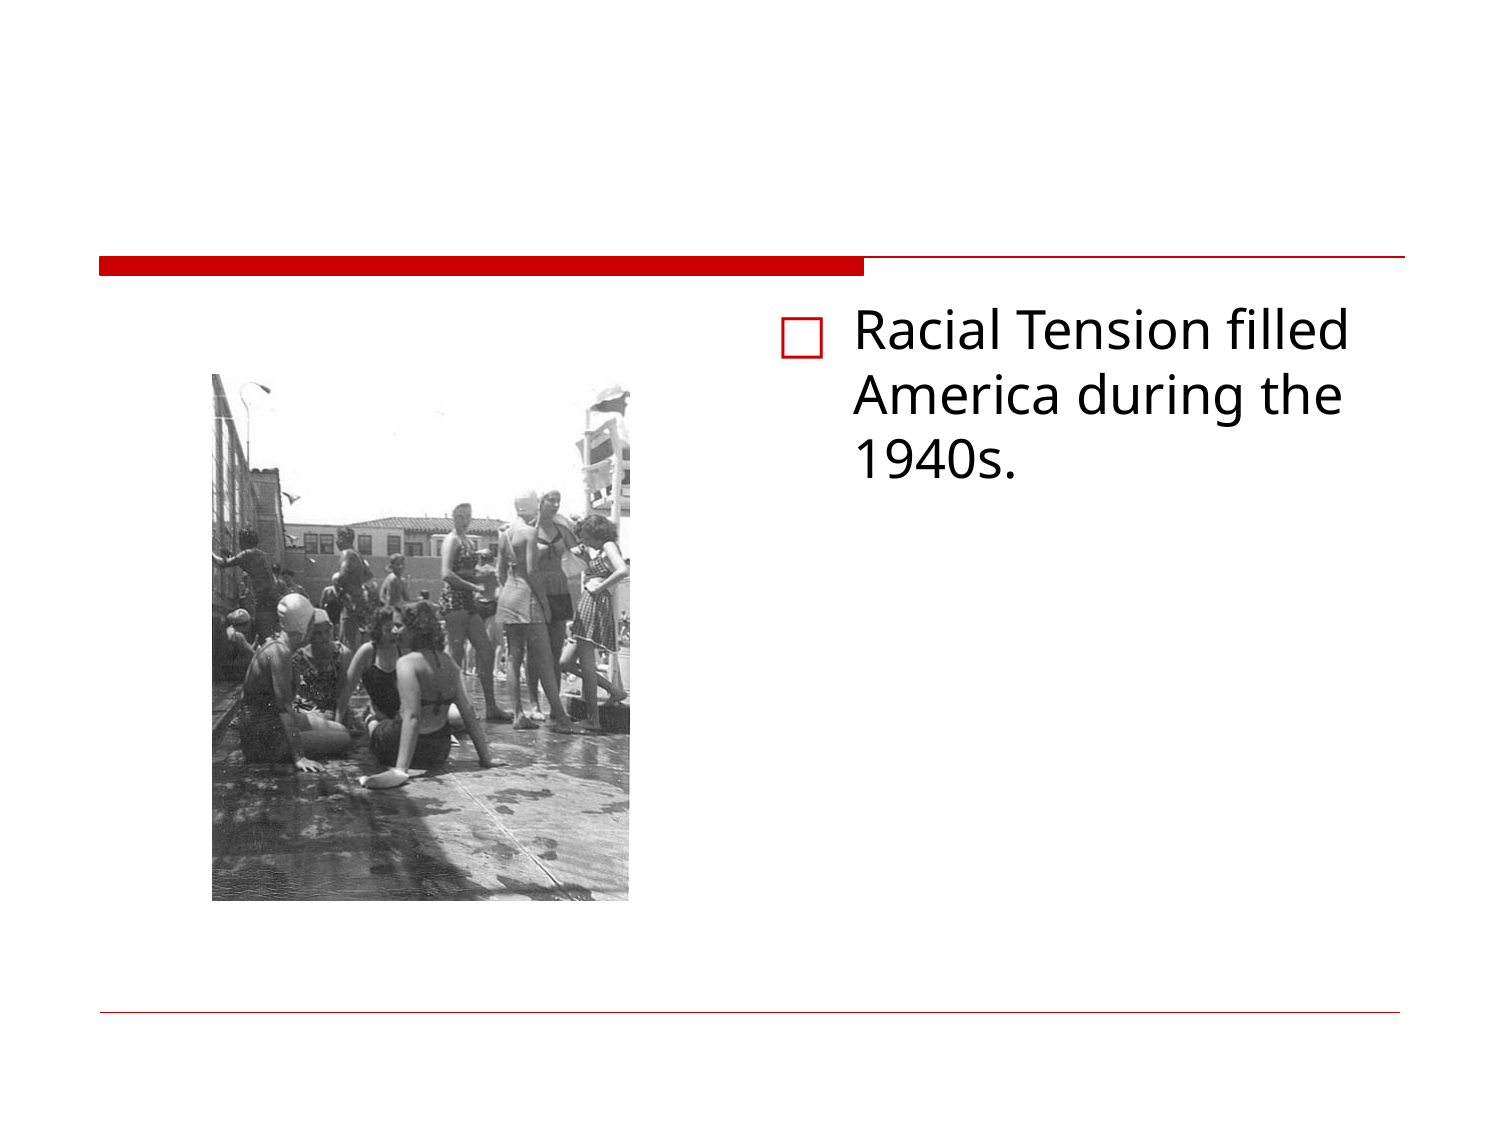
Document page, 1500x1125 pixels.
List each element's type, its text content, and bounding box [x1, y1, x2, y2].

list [212, 374, 630, 902]
list Racial Tension filled America during the 1940s. [761, 287, 1406, 988]
